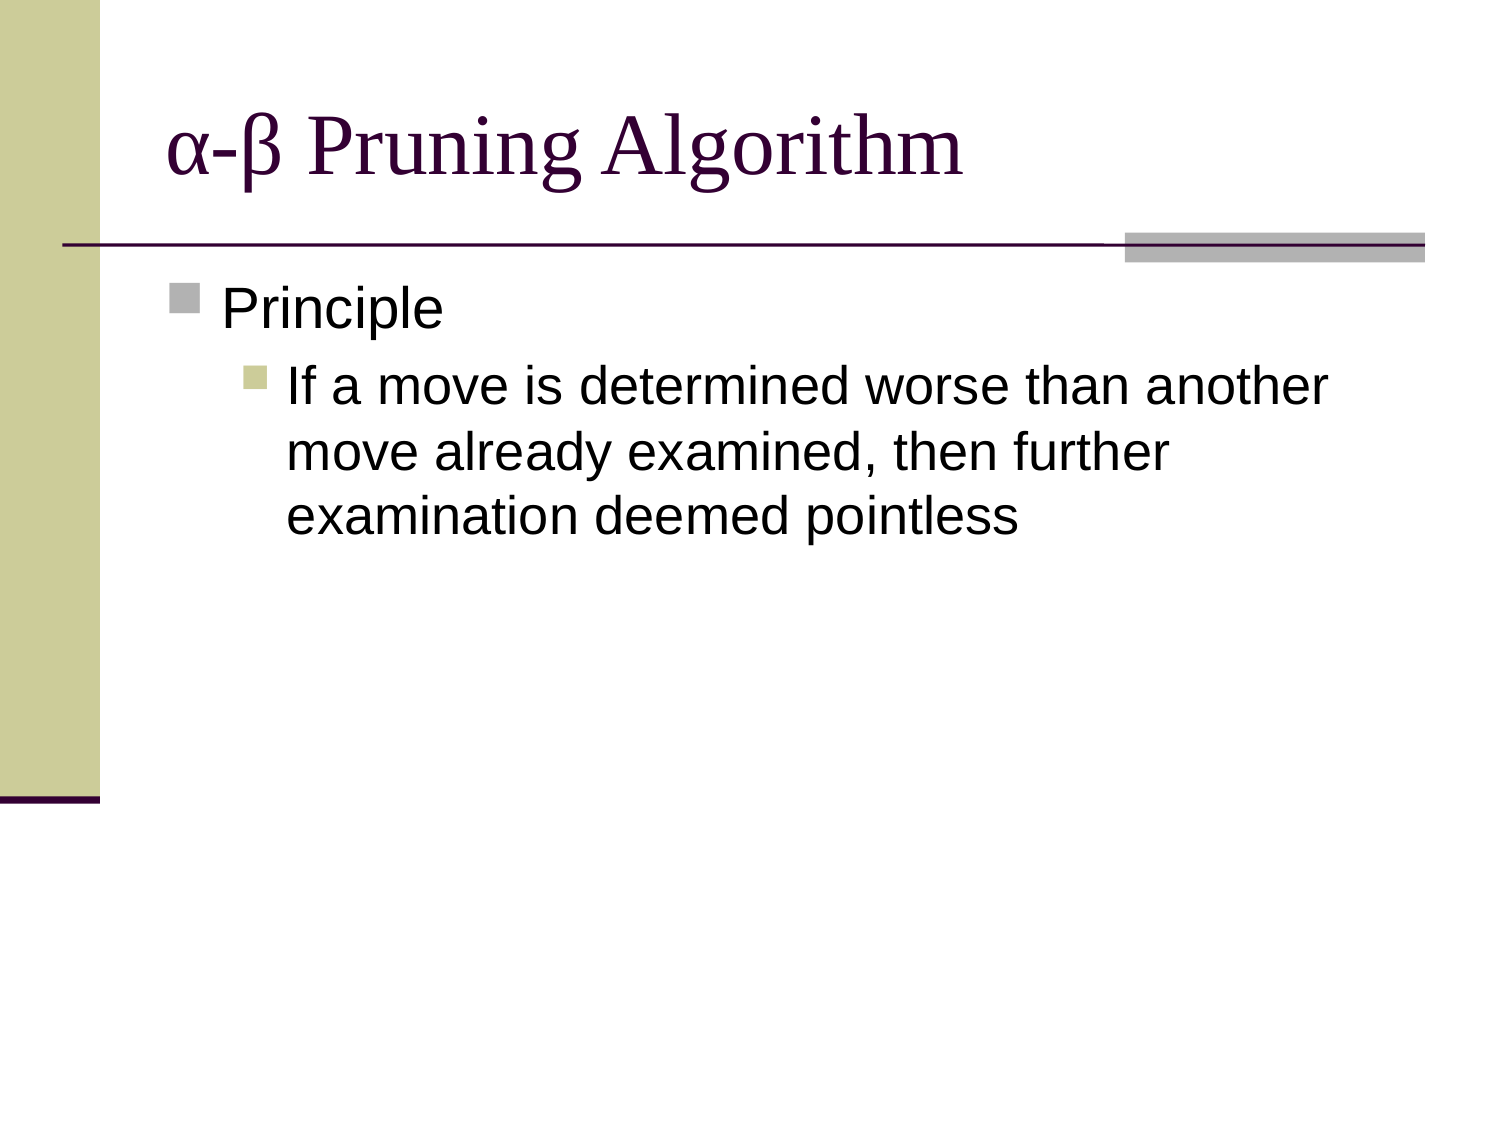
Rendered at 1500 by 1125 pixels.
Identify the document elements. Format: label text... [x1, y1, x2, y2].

list Principle If a move is determined worse than another move already examined, then further examination deemed pointless [149, 262, 1426, 1006]
title α-β Pruning Algorithm [149, 45, 1426, 234]
